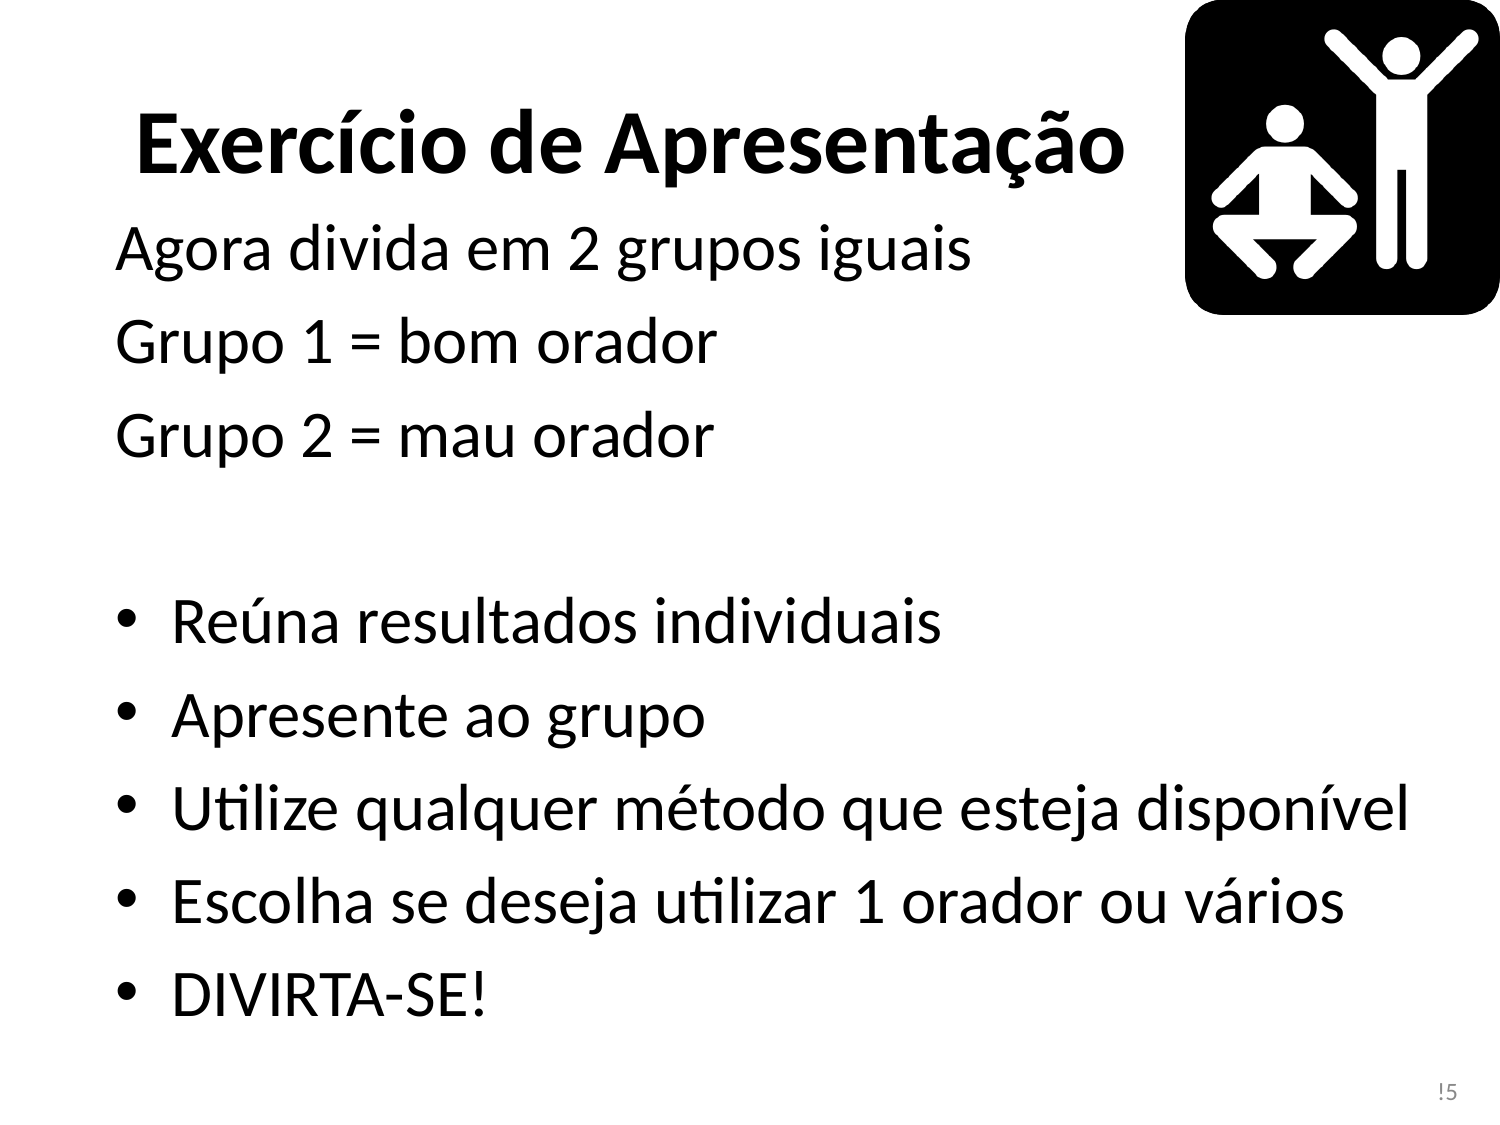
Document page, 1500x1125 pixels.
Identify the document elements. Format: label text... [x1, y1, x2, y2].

text_box !5 [1122, 1067, 1473, 1125]
picture [1185, 0, 1500, 315]
title Exercício de Apresentação [76, 66, 1180, 209]
list Agora divida em 2 grupos iguais Grupo 1 = bom orador Grupo 2 = mau orador Reúna resultados individuais Apresente ao grupo Utilize qualquer método que esteja disponível Escolha se deseja utilizar 1 orador ou vários DIVIRTA-SE! [100, 196, 1459, 963]
